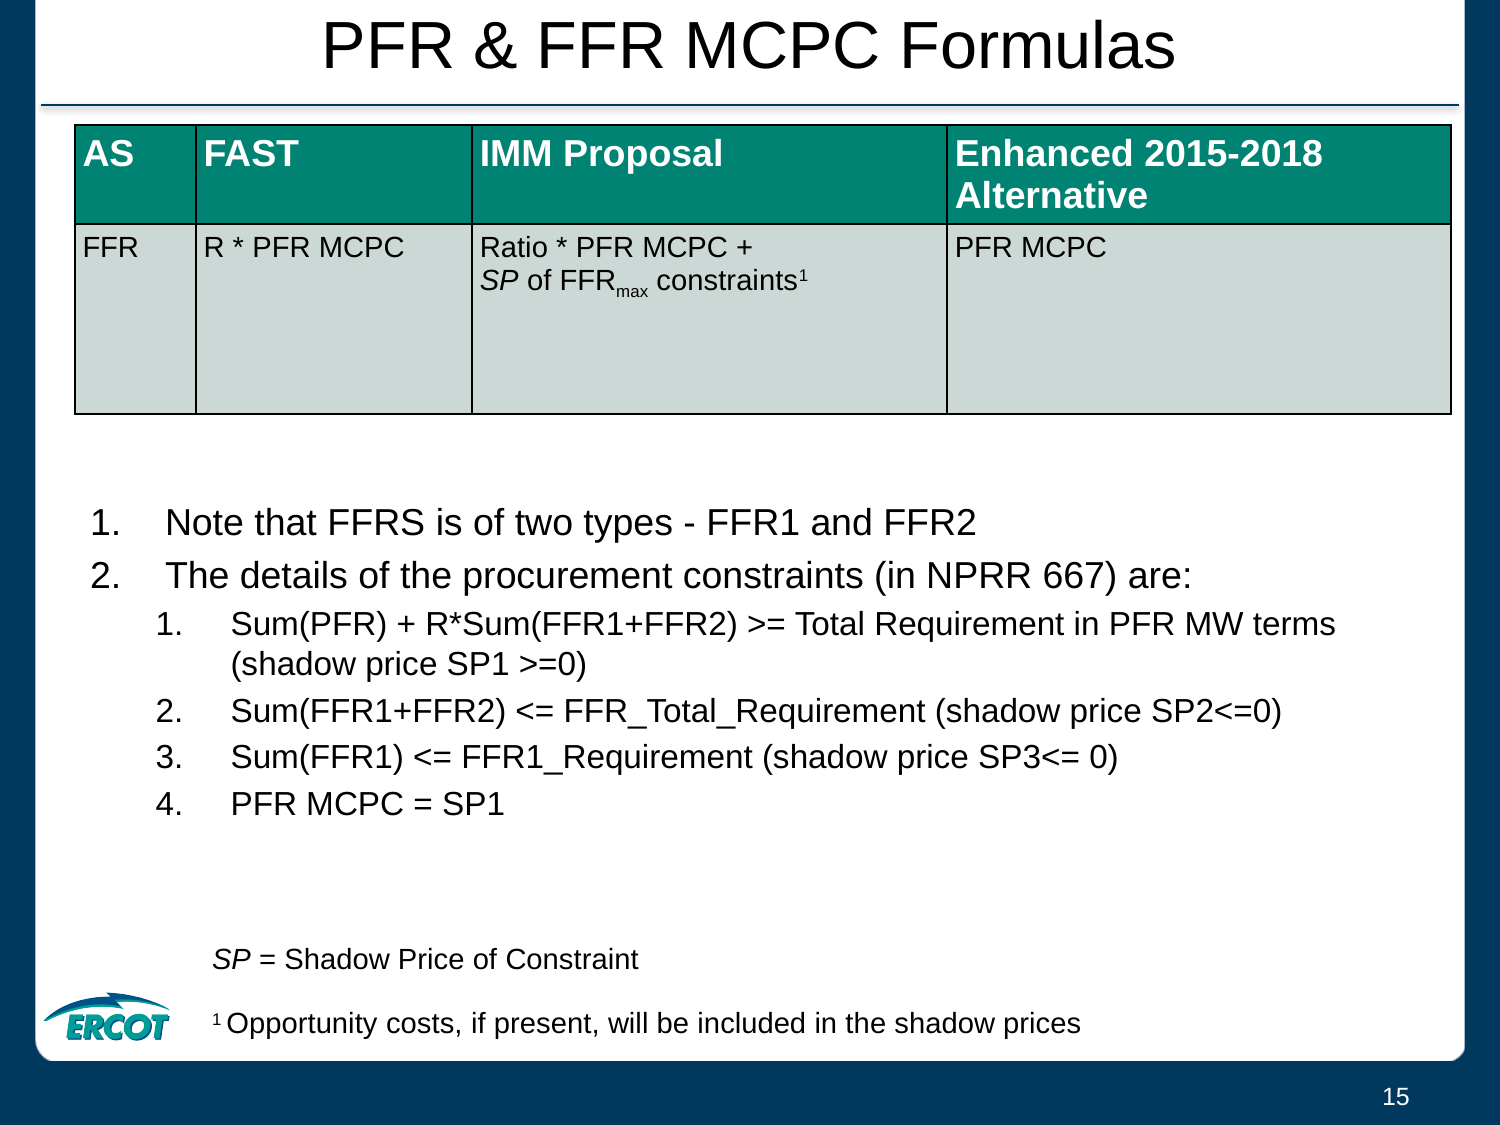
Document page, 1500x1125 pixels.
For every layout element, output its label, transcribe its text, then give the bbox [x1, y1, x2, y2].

table_cell PFR MCPC [948, 225, 1450, 413]
slide_number 15 [1074, 1065, 1425, 1125]
text_box SP = Shadow Price of Constraint [197, 933, 1451, 983]
table_cell FFR [76, 225, 195, 413]
table_cell Ratio * PFR MCPC + SP of FFRmax constraints1 [473, 225, 946, 413]
table_header IMM Proposal [473, 126, 946, 223]
title PFR & FFR MCPC Formulas [75, 0, 1425, 109]
list Note that FFRS is of two types - FFR1 and FFR2 The details of the procurement constraints (in NPRR 667) are: Sum(PFR) + R*Sum(FFR1+FFR2) >= Total Requirement in PFR MW terms (shadow price SP1 >=0) Sum(FFR1+FFR2) <= FFR_Total_Requirement (shadow price SP2<=0) Sum(FFR1) <= FFR1_Requirement (shadow price SP3<= 0) PFR MCPC = SP1 [75, 415, 1425, 984]
table_header FAST [197, 126, 471, 223]
picture [40, 988, 175, 1045]
table_cell R * PFR MCPC [197, 225, 471, 413]
text_box 1 Opportunity costs, if present, will be included in the shadow prices [197, 997, 1451, 1047]
table_header AS [76, 126, 195, 223]
table_header Enhanced 2015-2018 Alternative [948, 126, 1450, 223]
